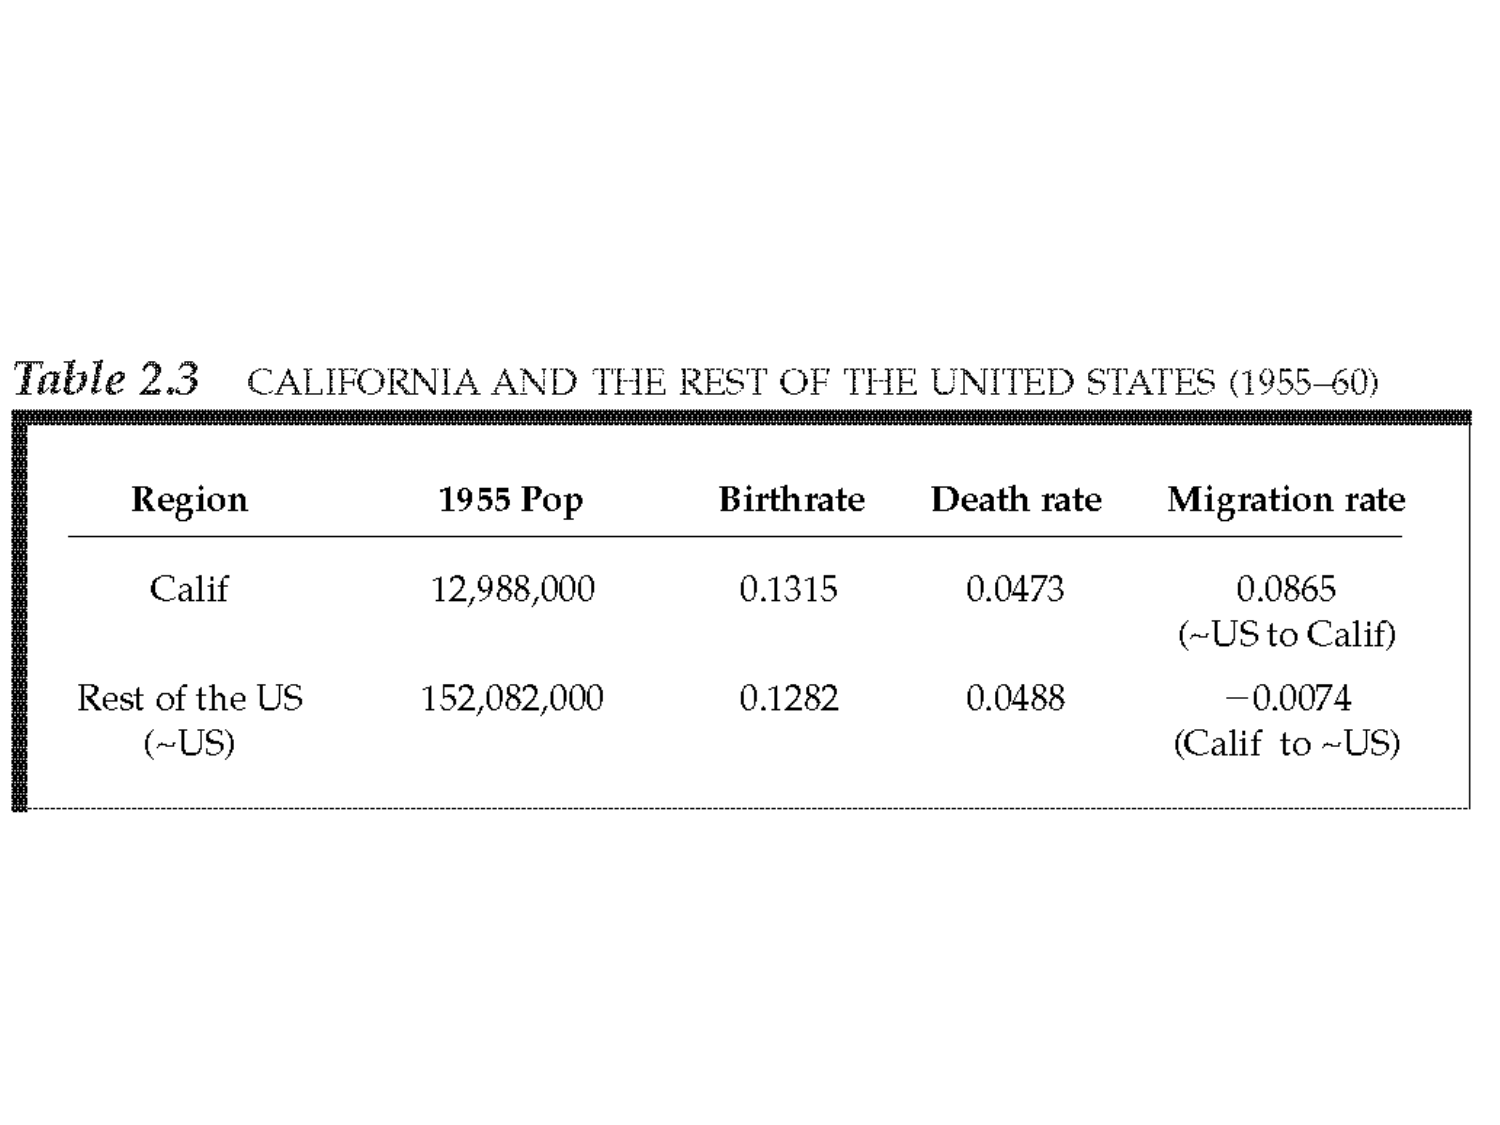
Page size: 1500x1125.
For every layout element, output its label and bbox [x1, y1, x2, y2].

picture [0, 312, 1492, 860]
